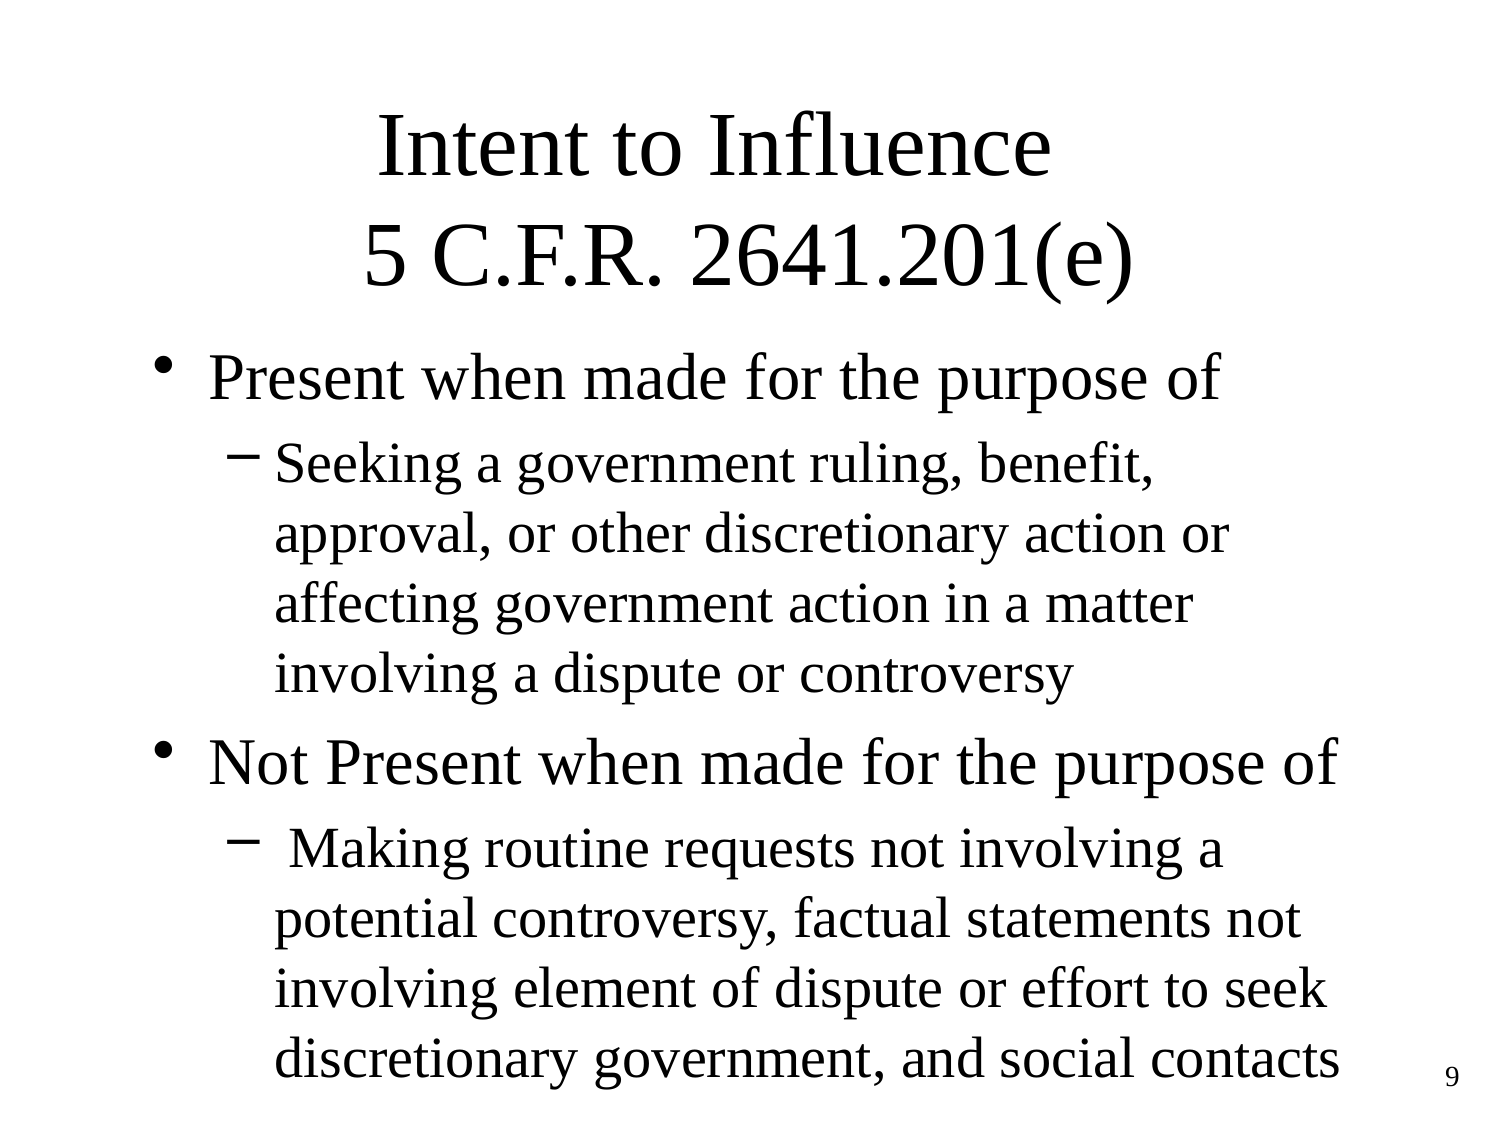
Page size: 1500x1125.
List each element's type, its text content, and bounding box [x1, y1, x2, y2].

slide_number 9 [1162, 1037, 1476, 1113]
title Intent to Influence 5 C.F.R. 2641.201(e) [112, 99, 1388, 288]
list Present when made for the purpose of Seeking a government ruling, benefit, approval, or other discretionary action or affecting government action in a matter involving a dispute or controversy Not Present when made for the purpose of Making routine requests not involving a potential controversy, factual statements not involving element of dispute or effort to seek discretionary government, and social contacts [137, 324, 1388, 1100]
